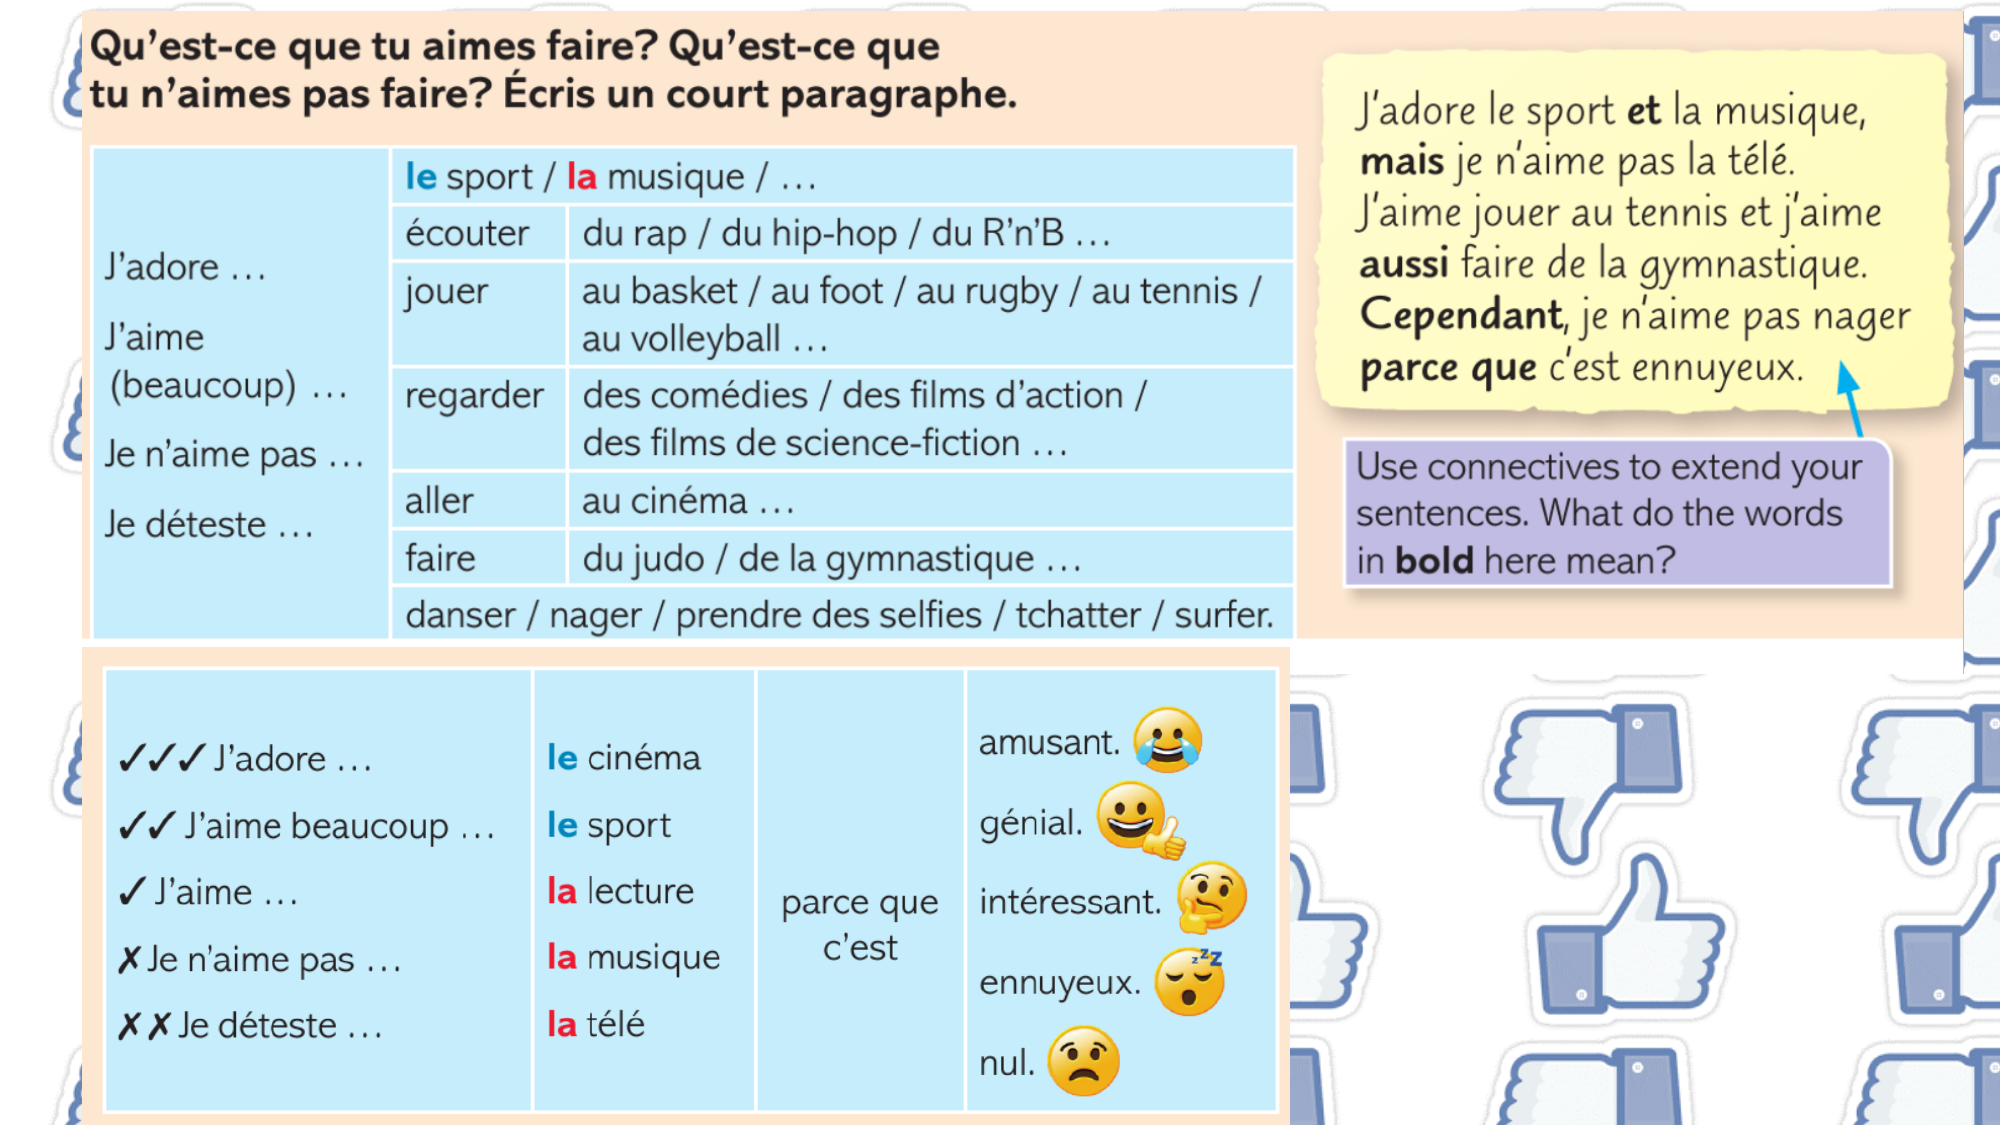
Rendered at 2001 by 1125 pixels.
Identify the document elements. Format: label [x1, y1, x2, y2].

picture [82, 11, 1964, 1125]
table_cell [0, 0, 2000, 1125]
